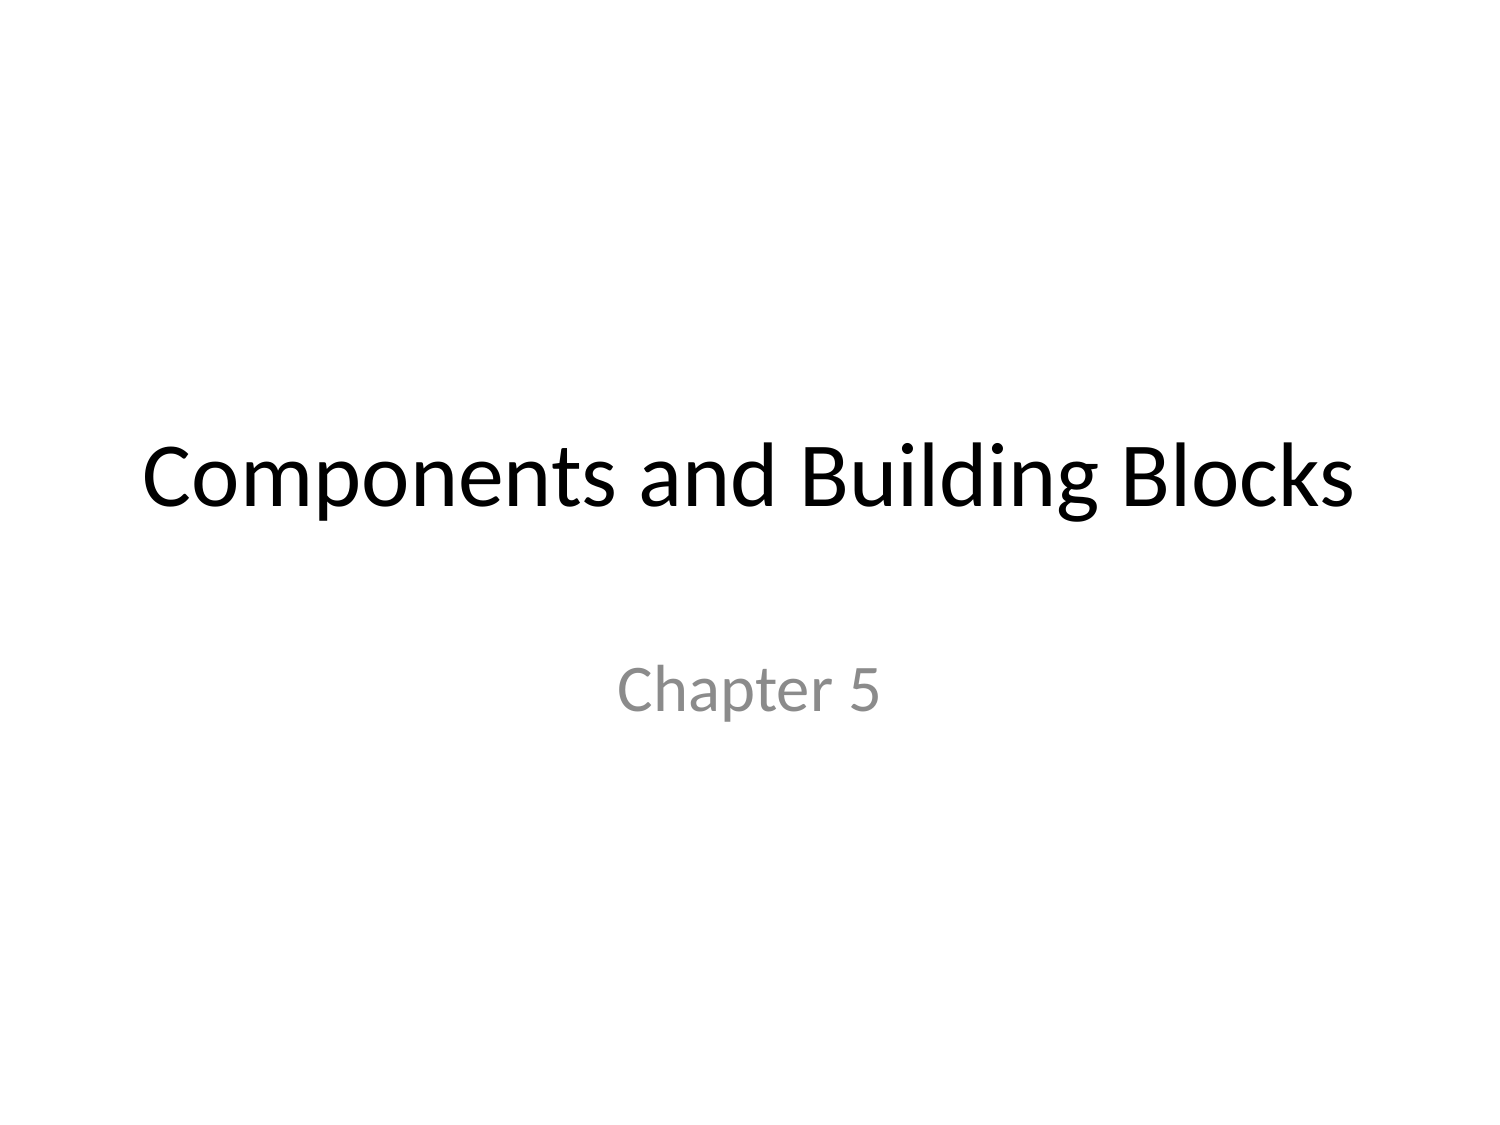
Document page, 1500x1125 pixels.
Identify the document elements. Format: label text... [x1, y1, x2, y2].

title Components and Building Blocks [112, 349, 1388, 591]
subtitle Chapter 5 [225, 637, 1275, 925]
